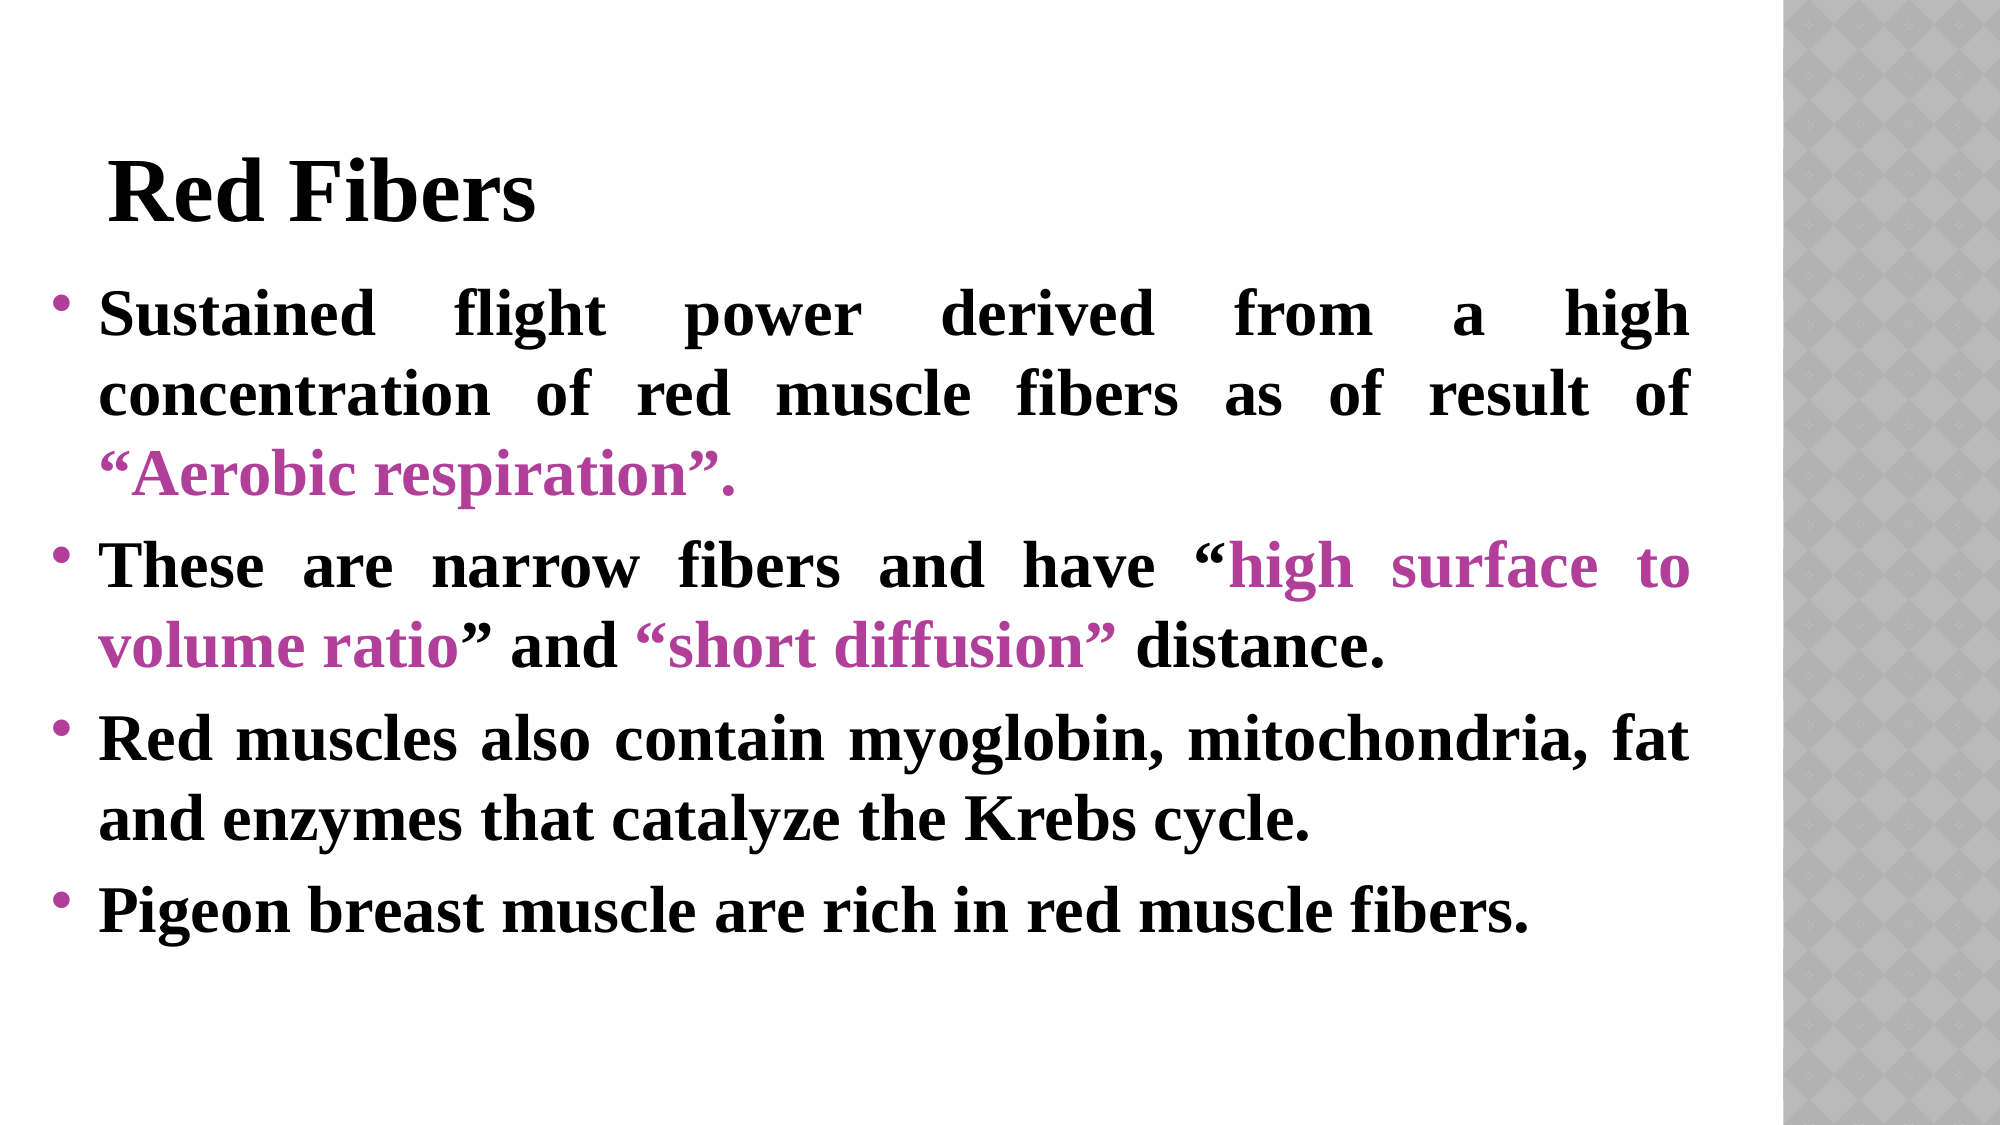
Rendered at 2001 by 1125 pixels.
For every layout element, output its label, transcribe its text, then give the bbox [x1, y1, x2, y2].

title Red Fibers [99, 52, 1684, 240]
list Sustained flight power derived from a high concentration of red muscle fibers as of result of “Aerobic respiration”. These are narrow fibers and have “high surface to volume ratio” and “short diffusion” distance. Red muscles also contain myoglobin, mitochondria, fat and enzymes that catalyze the Krebs cycle. Pigeon breast muscle are rich in red muscle fibers. [38, 261, 1708, 973]
